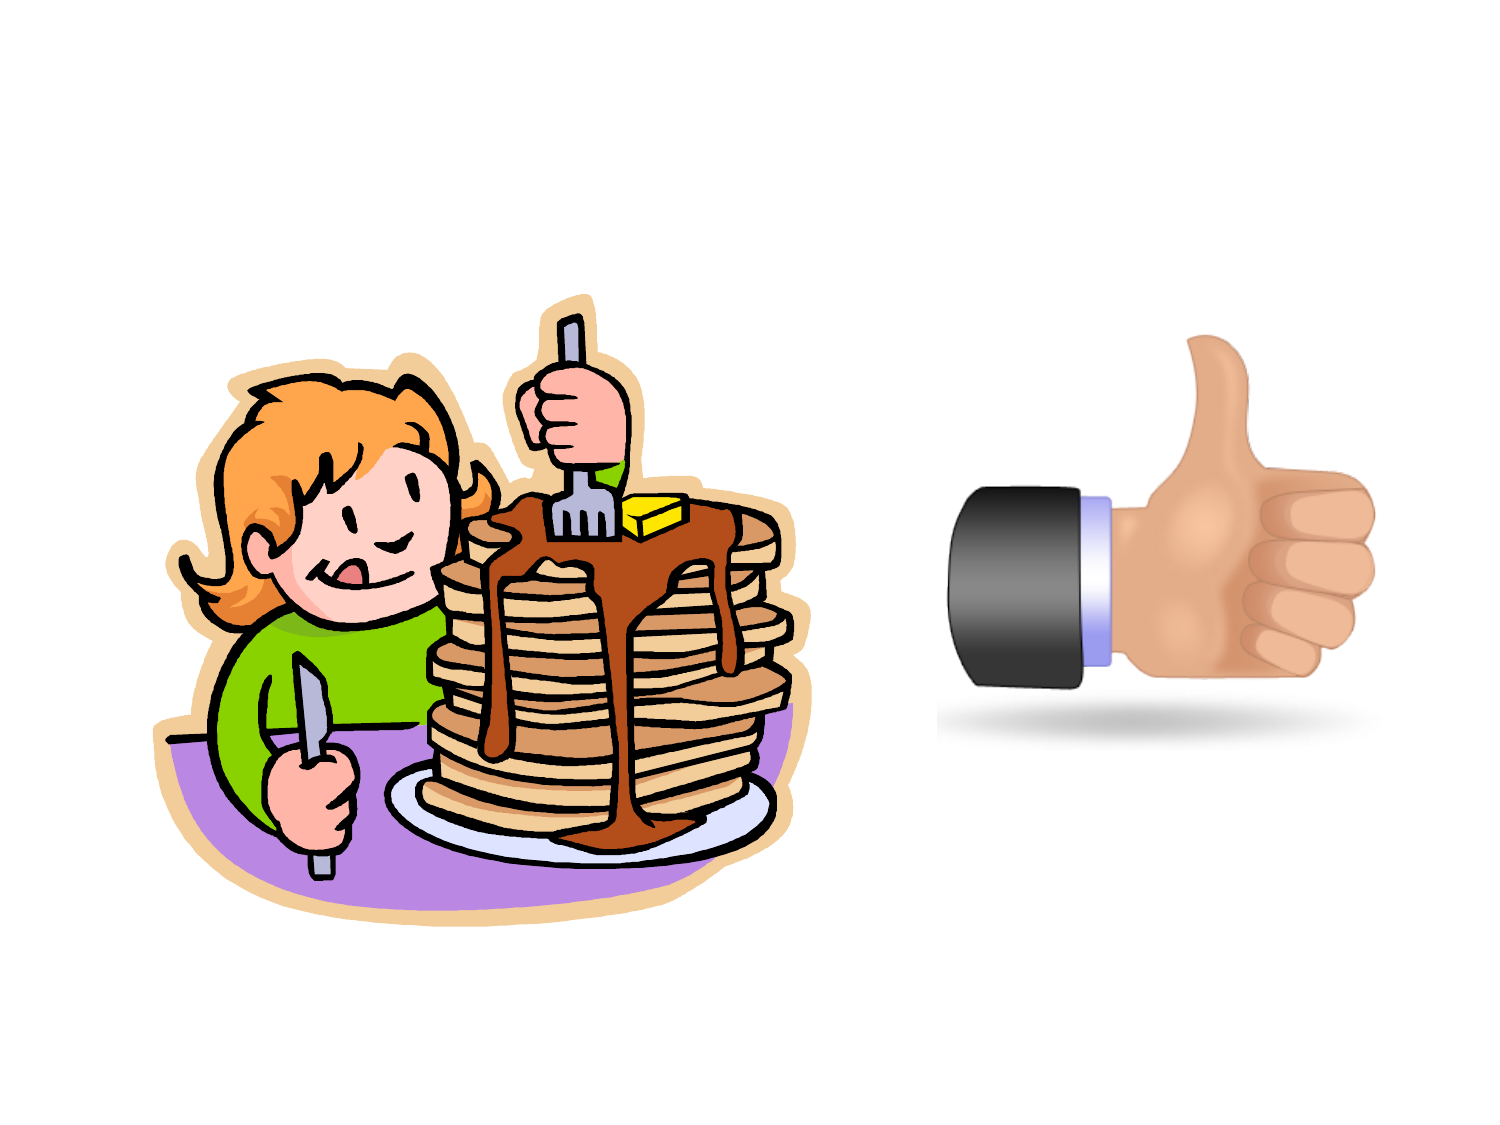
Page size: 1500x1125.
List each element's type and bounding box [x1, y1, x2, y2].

picture [937, 299, 1388, 751]
picture [149, 287, 823, 938]
